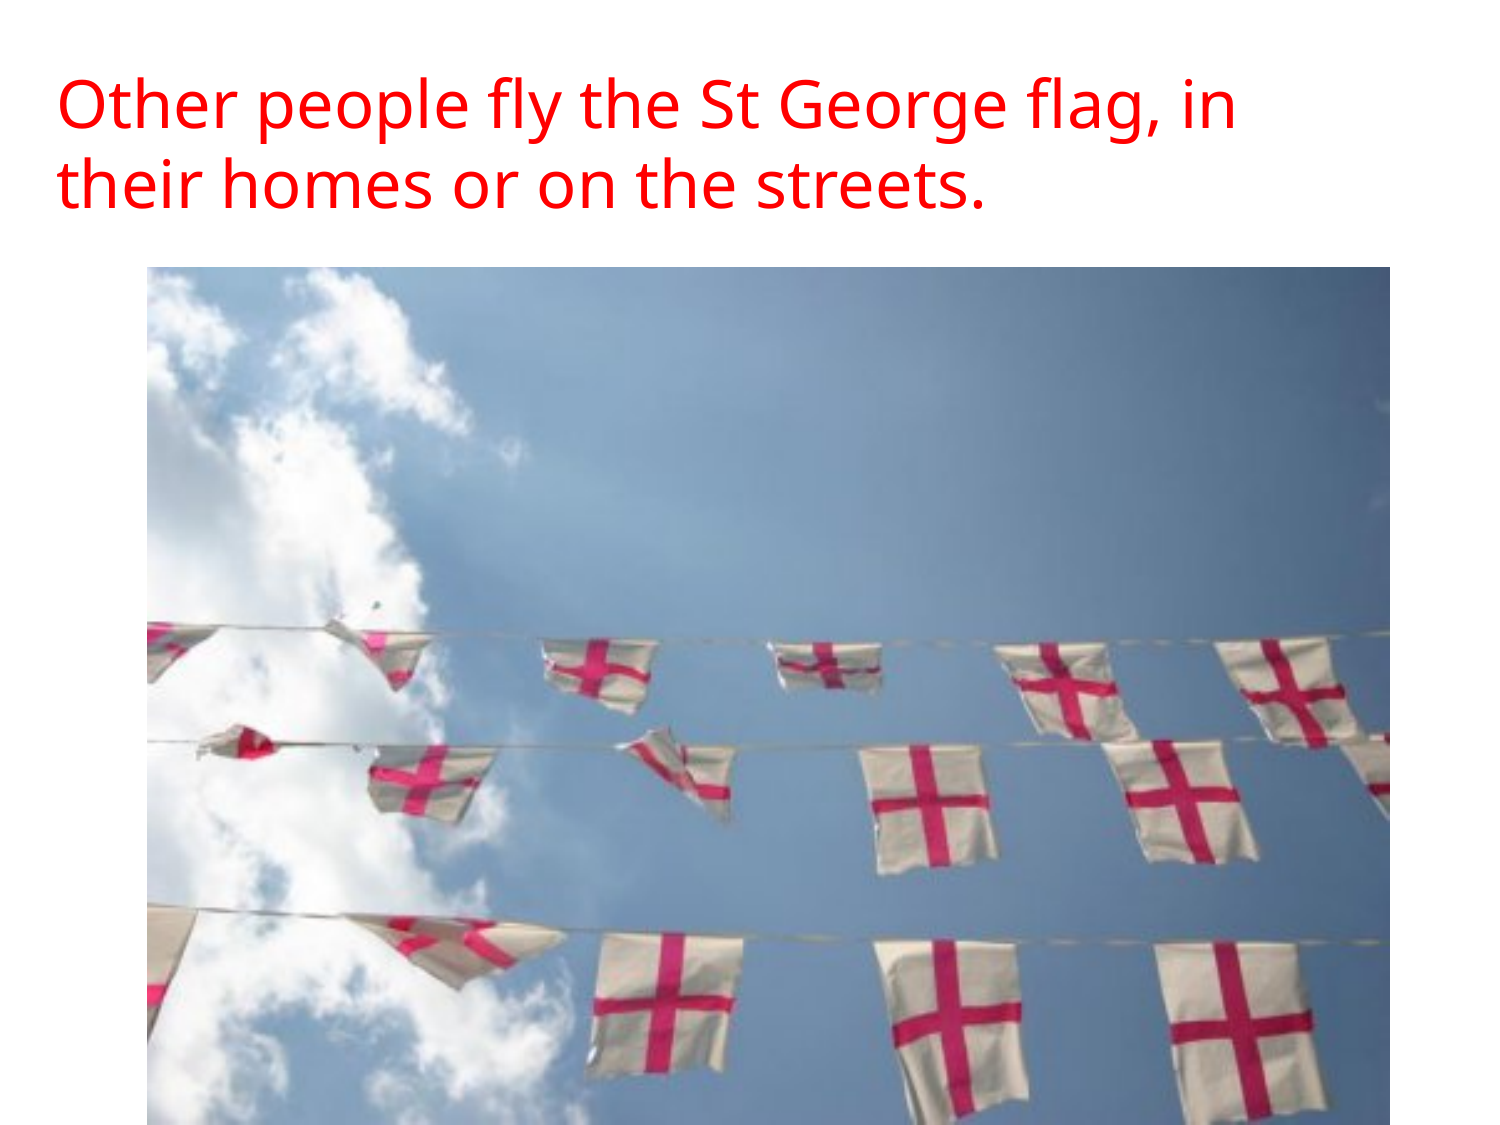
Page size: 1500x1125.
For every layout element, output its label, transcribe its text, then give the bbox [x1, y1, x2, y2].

text_box Other people fly the St George flag, in their homes or on the streets. [41, 54, 1412, 230]
picture [147, 266, 1390, 1125]
